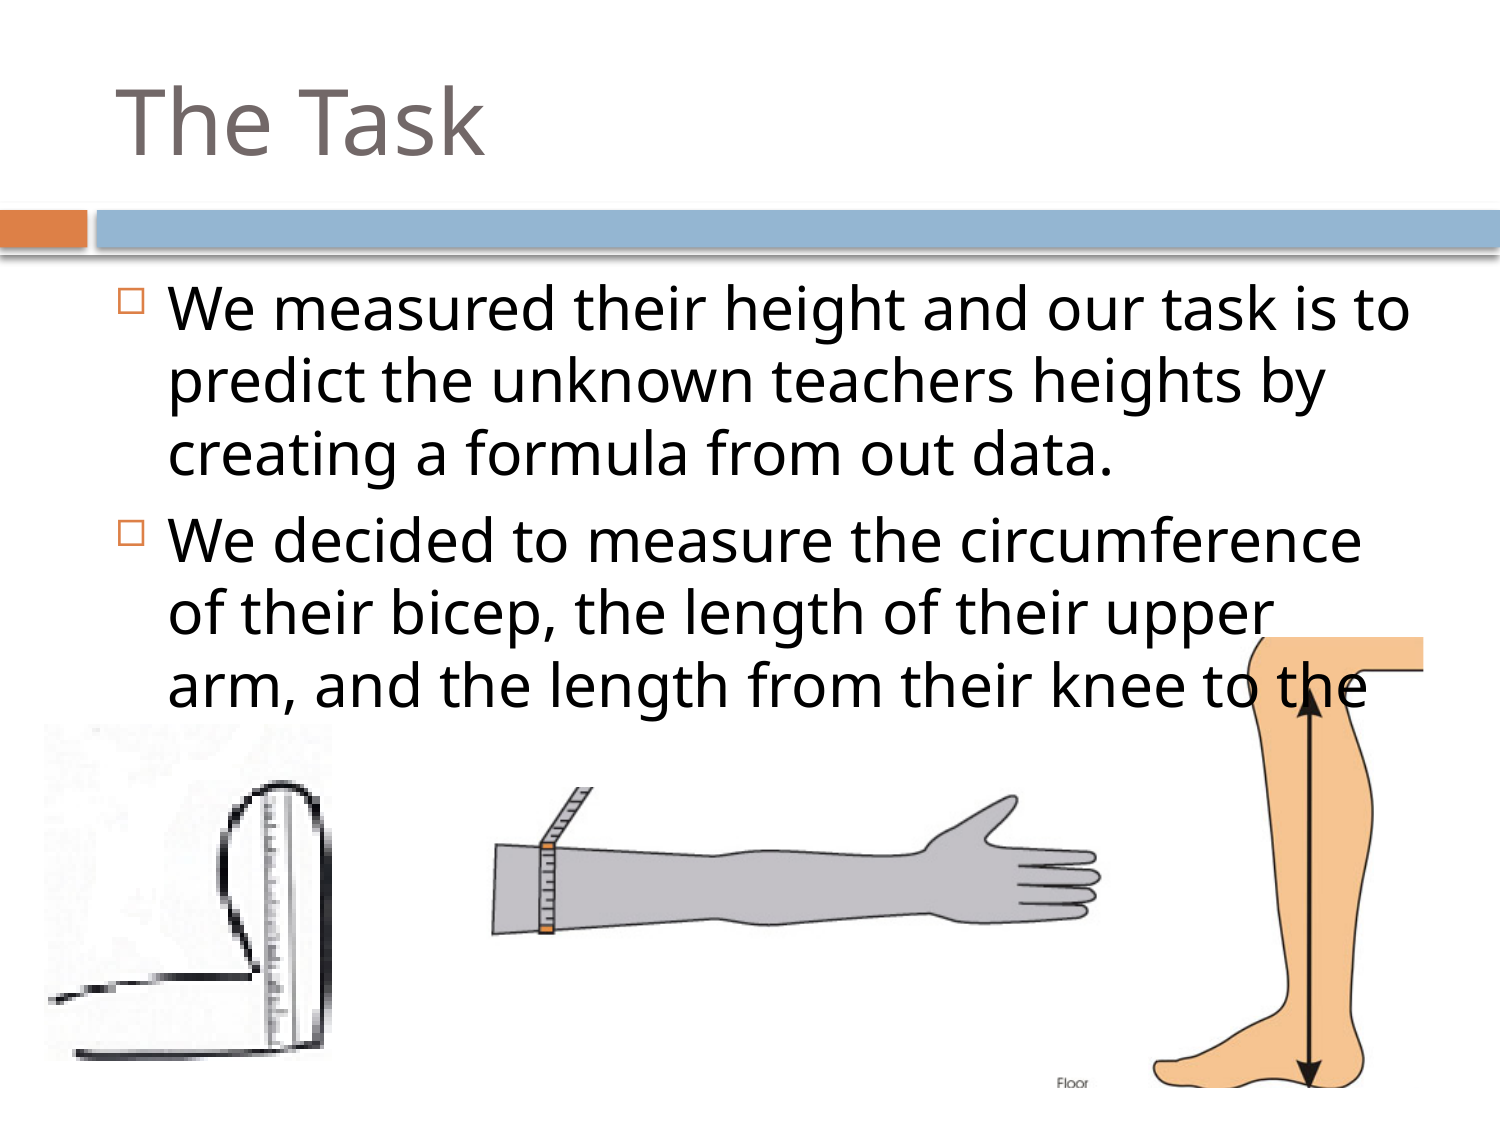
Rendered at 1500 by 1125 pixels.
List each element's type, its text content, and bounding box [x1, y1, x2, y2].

picture [0, 724, 369, 1090]
title The Task [100, 37, 1438, 200]
picture [462, 637, 1424, 1088]
list We measured their height and our task is to predict the unknown teachers heights by creating a formula from out data. We decided to measure the circumference of their bicep, the length of their upper arm, and the length from their knee to the floor. [100, 262, 1438, 1000]
